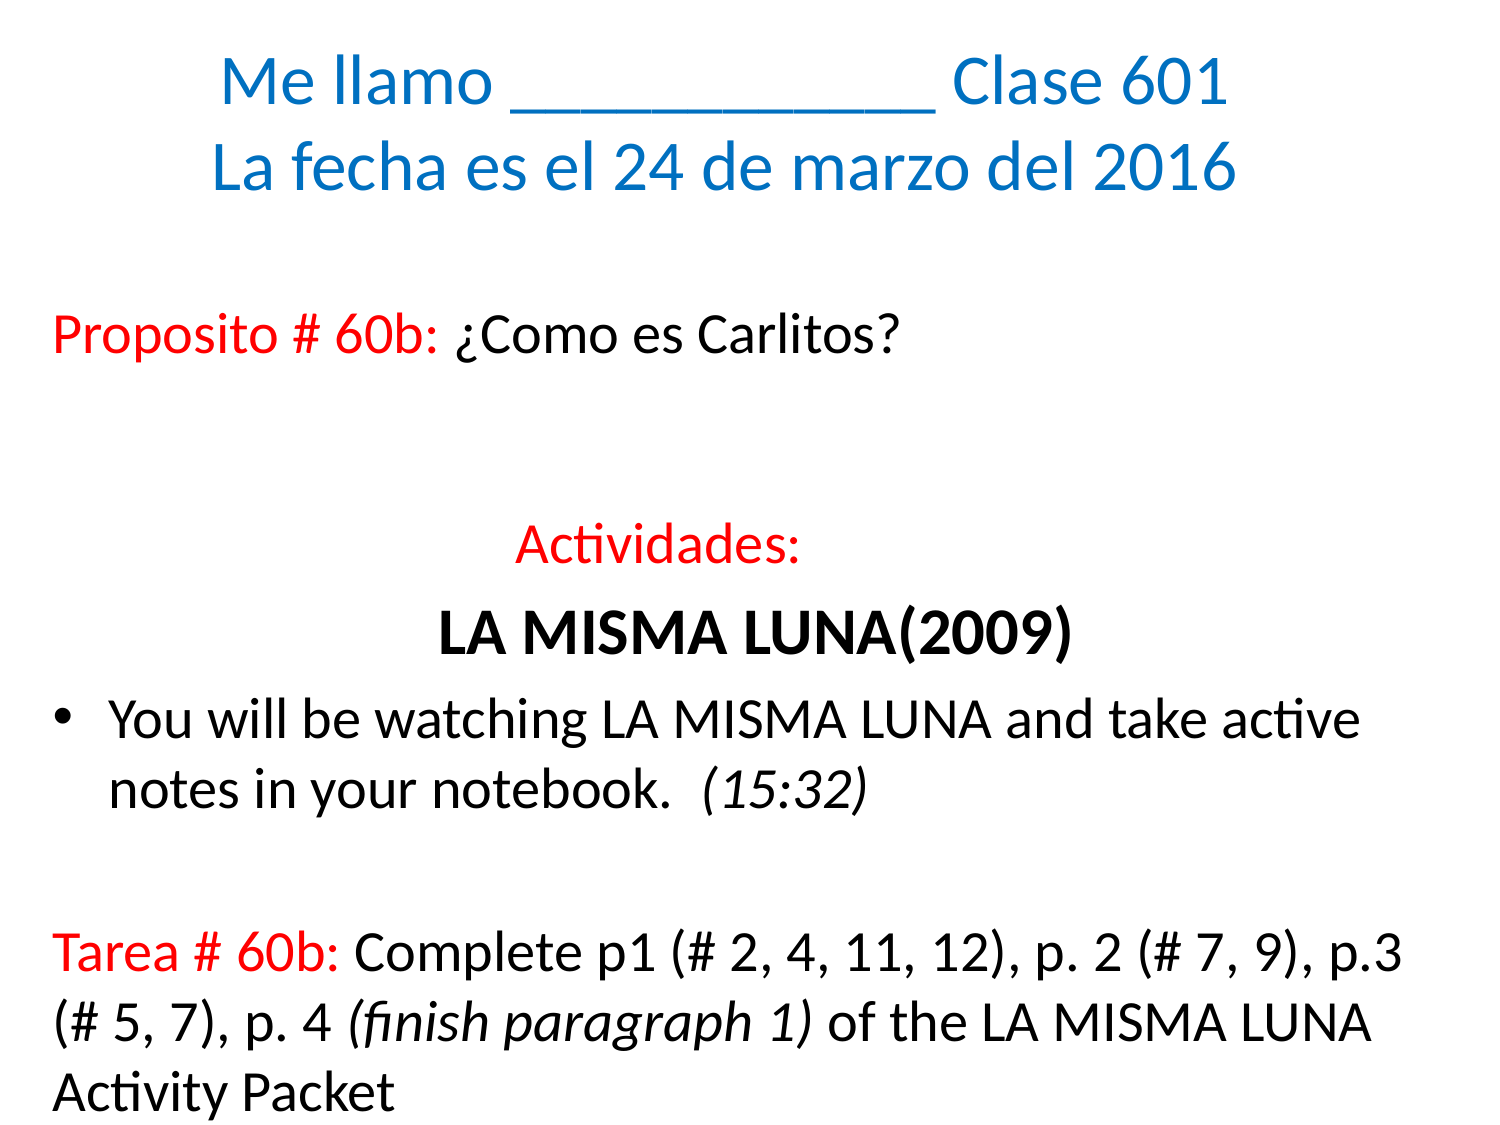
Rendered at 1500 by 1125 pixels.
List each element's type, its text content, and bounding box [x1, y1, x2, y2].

list Proposito # 60b: ¿Como es Carlitos? Actividades: LA MISMA LUNA(2009) You will be watching LA MISMA LUNA and take active notes in your notebook. (15:32) Tarea # 60b: Complete p1 (# 2, 4, 11, 12), p. 2 (# 7, 9), p.3 (# 5, 7), p. 4 (finish paragraph 1) of the LA MISMA LUNA Activity Packet [37, 287, 1475, 1050]
title Me llamo ____________ Clase 601 La fecha es el 24 de marzo del 2016 [50, 24, 1400, 213]
